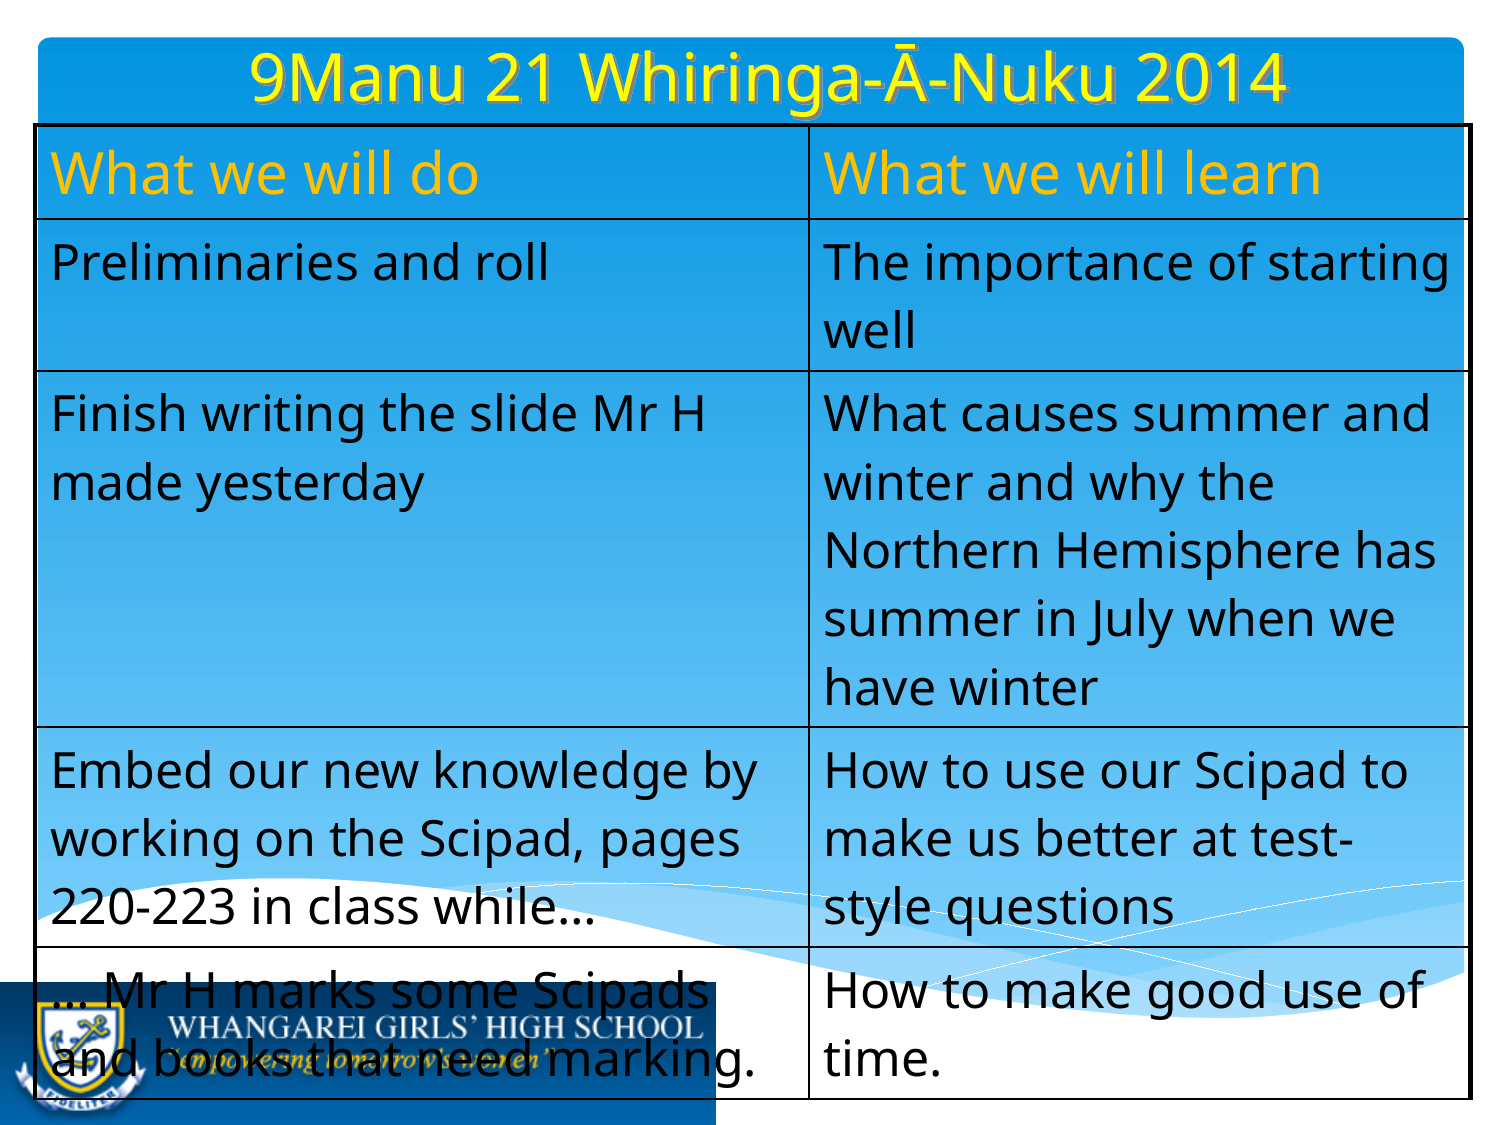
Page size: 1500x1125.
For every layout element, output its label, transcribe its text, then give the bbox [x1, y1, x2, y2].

picture [0, 982, 716, 1125]
table_cell Preliminaries and roll [37, 220, 808, 370]
table_cell What causes summer and winter and why the Northern Hemisphere has summer in July when we have winter [810, 372, 1468, 726]
text_box 9Manu 21 Whiringa-Ā-Nuku 2014 [162, 24, 1375, 123]
table_cell How to make good use of time. [810, 948, 1468, 1098]
table_cell Embed our new knowledge by working on the Scipad, pages 220-223 in class while… [37, 728, 808, 946]
table_header What we will do [37, 127, 808, 218]
table_cell The importance of starting well [810, 220, 1468, 370]
table_cell … Mr H marks some Scipads and books that need marking. [37, 948, 808, 1098]
table_cell How to use our Scipad to make us better at test-style questions [810, 728, 1468, 946]
table_cell Finish writing the slide Mr H made yesterday [37, 372, 808, 726]
table_header What we will learn [810, 127, 1468, 218]
